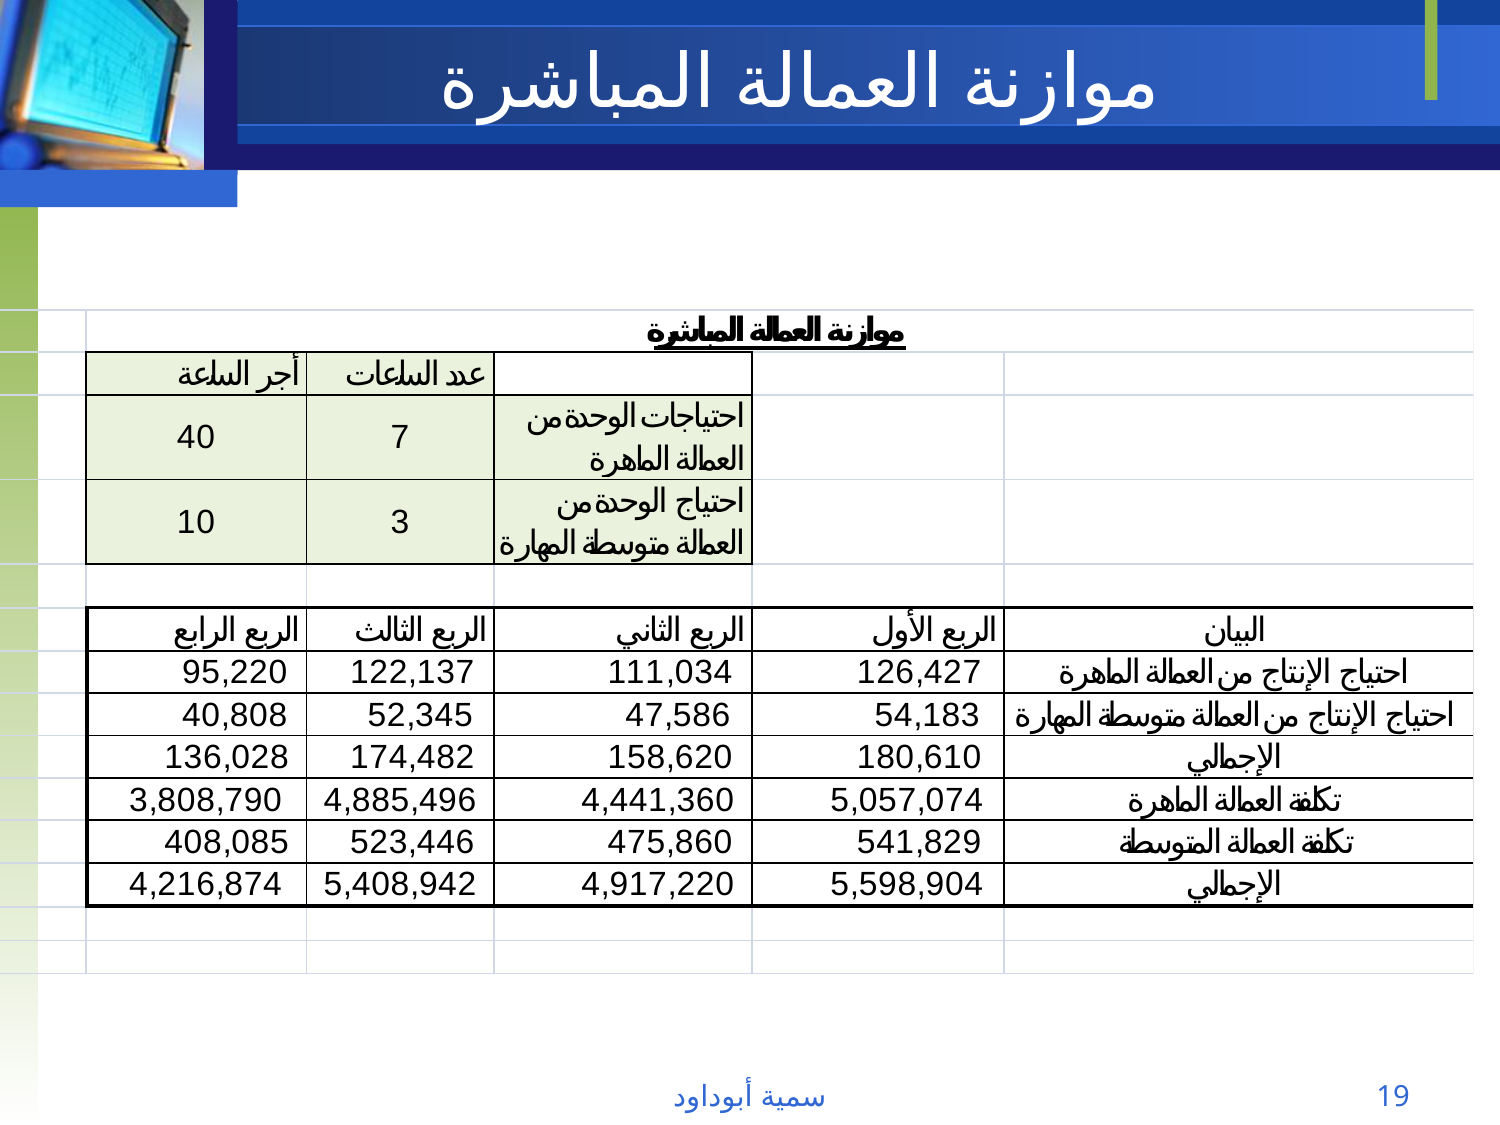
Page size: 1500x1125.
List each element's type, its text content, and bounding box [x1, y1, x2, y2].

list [0, 308, 1476, 976]
picture [0, 0, 204, 169]
title موازنة العمالة المباشرة [237, 33, 1363, 122]
footer سمية أبوداود [512, 1069, 988, 1111]
slide_number 19 [1074, 1069, 1426, 1111]
